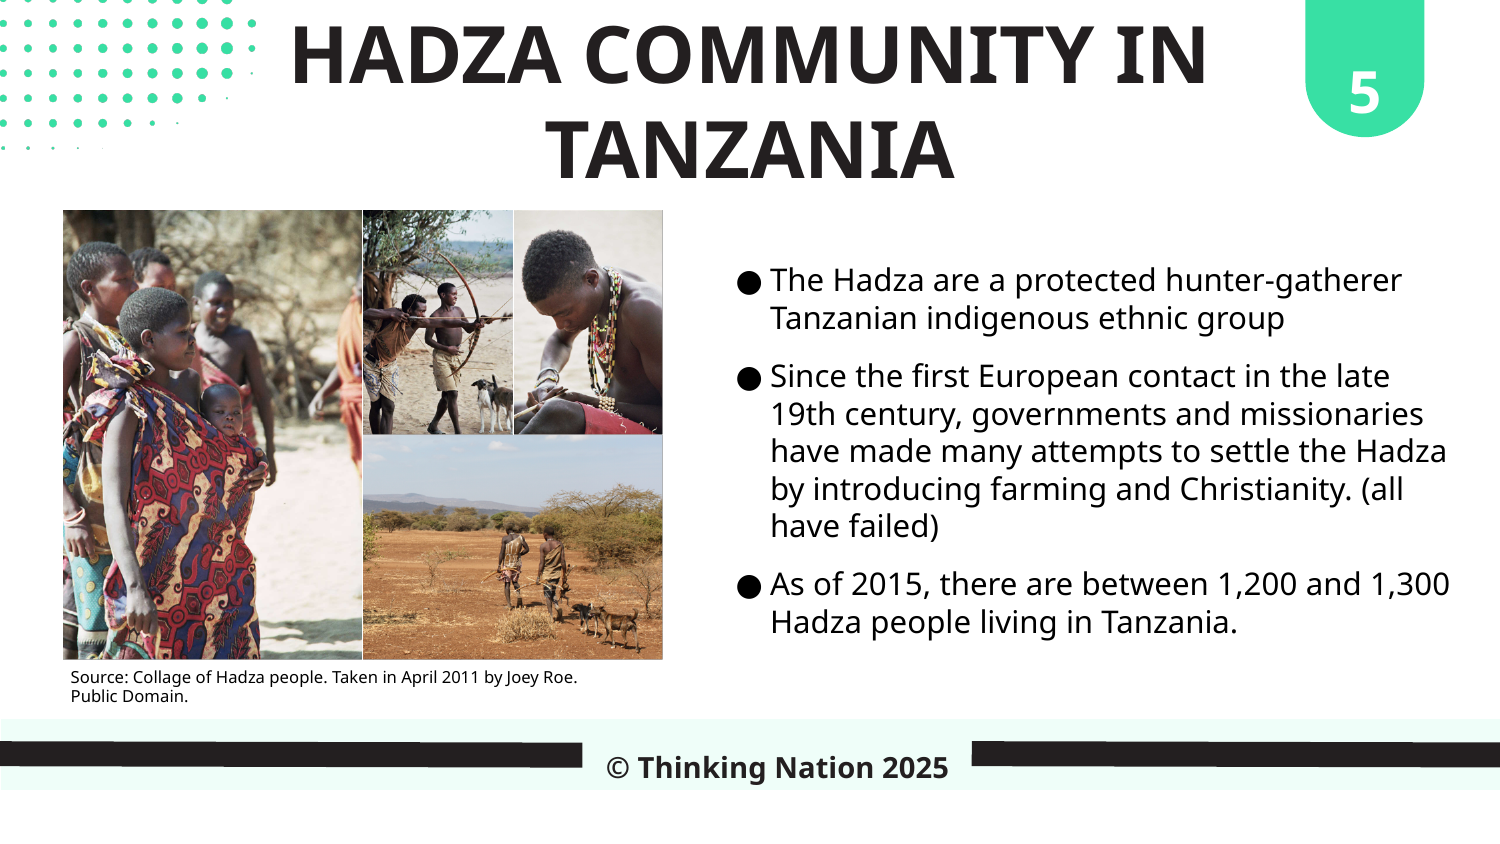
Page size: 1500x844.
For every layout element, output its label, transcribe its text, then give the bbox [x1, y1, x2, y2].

picture [62, 208, 663, 660]
text_box Source: Collage of Hadza people. Taken in April 2011 by Joey Roe. Public Domain. [55, 651, 597, 705]
text_box HADZA COMMUNITY IN TANZANIA [156, 4, 1343, 195]
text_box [0, 718, 1500, 791]
text_box The Hadza are a protected hunter-gatherer Tanzanian indigenous ethnic group Since the first European contact in the late 19th century, governments and missionaries have made many attempts to settle the Hadza by introducing farming and Christianity. (all have failed) As of 2015, there are between 1,200 and 1,300 Hadza people living in Tanzania. [724, 253, 1468, 647]
text_box [0, 0, 256, 150]
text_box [1300, 0, 1430, 138]
